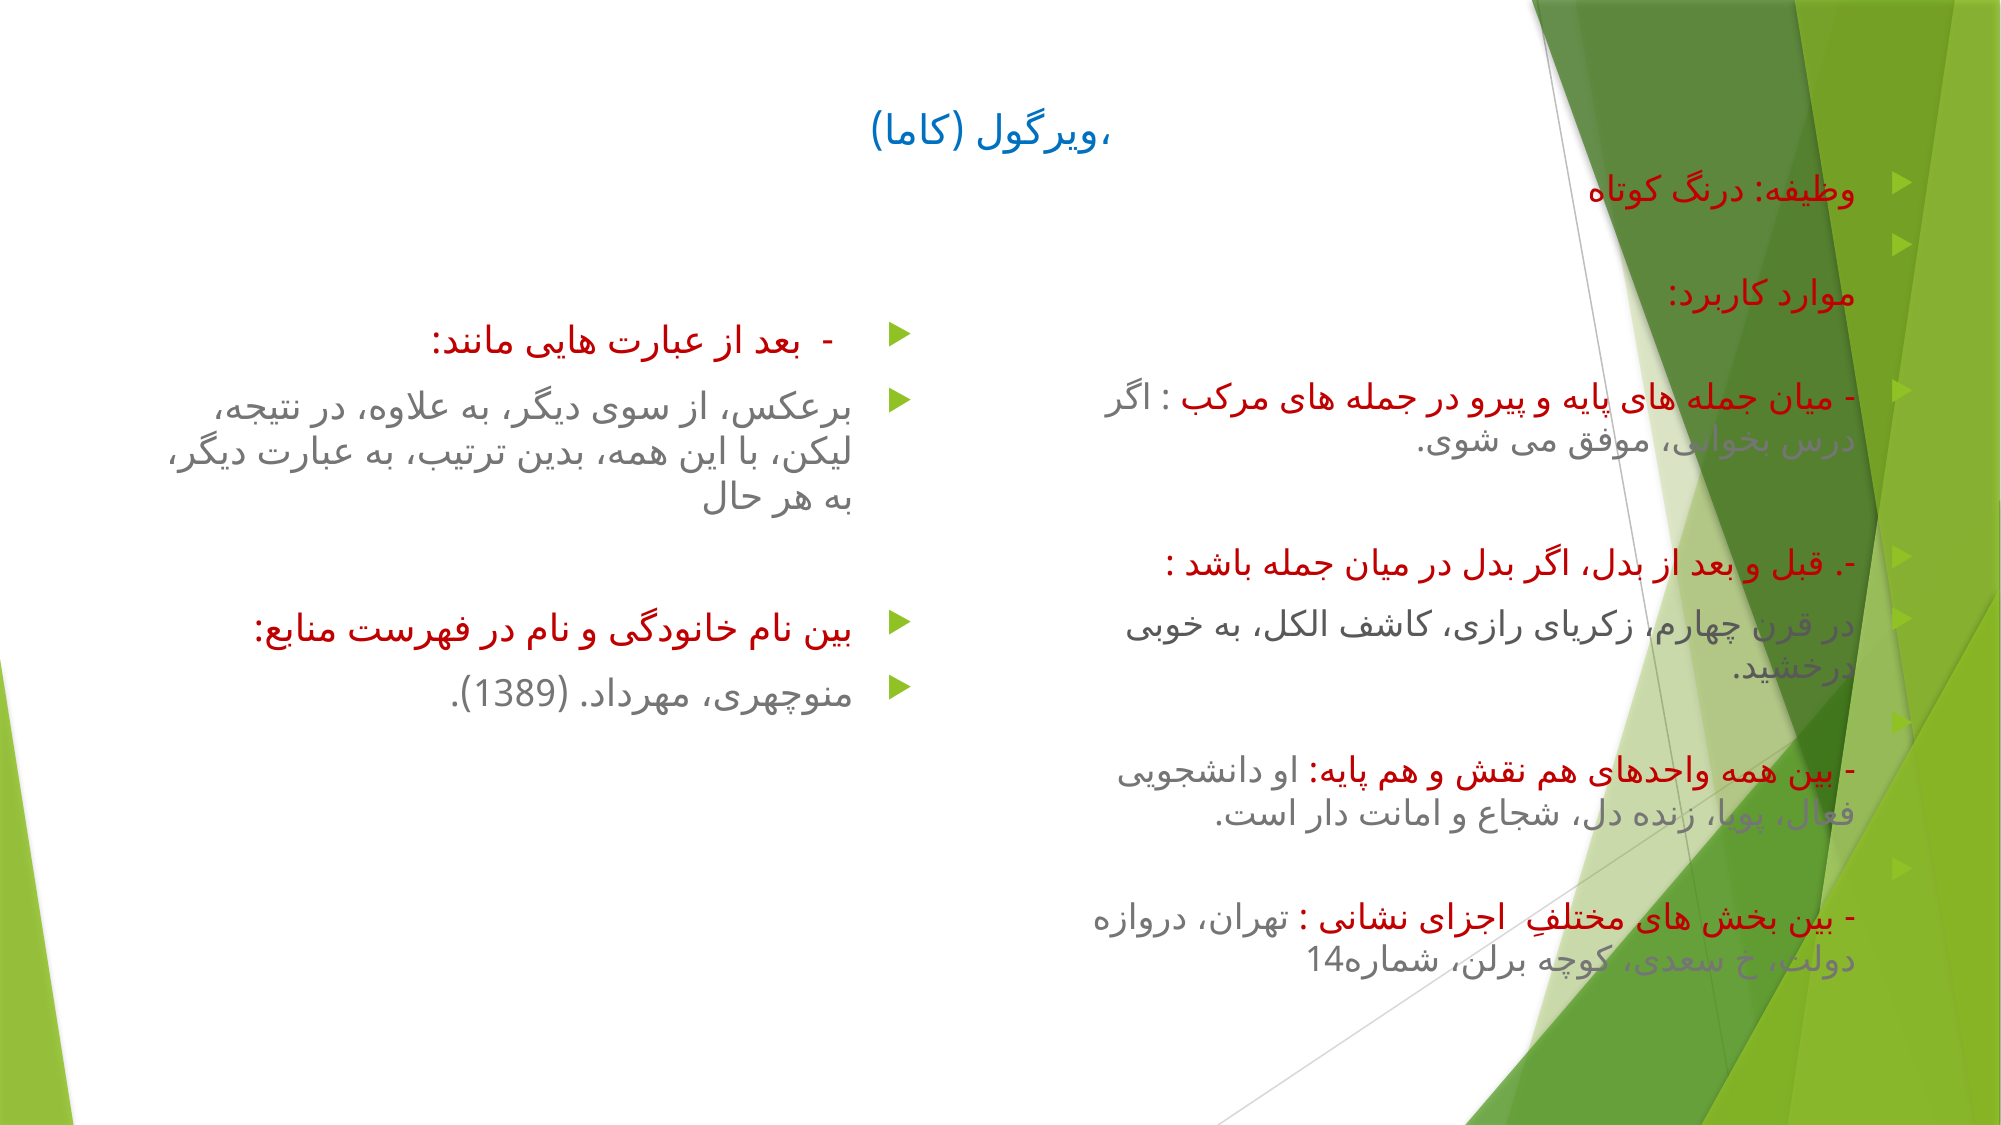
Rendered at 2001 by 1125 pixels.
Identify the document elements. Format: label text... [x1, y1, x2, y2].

list وظیفه: درنگ کوتاه موارد کاربرد: - میان جمله هاى پایه و پیرو در جمله های مرکب : اگر درس بخوانی، موفق می شوی. -. قبل و بعد از بدل، اگر بدل در میان جمله باشد : در قرن چهارم، زکریای رازی، کاشف الکل، به خوبی درخشید. - بین همه واحدهاى هم نقش و هم پایه: او دانشجویی فعال، پویا، زنده دل، شجاع و امانت دار است. - بین بخش هاى مختلفِ اجزای نشانى : تهران، دروازه دولت، خ سعدی، کوچه برلن، شماره14 [1012, 158, 1929, 993]
list - بعد از عبارت هایی مانند: برعکس، از سوی دیگر، به علاوه، در نتیجه، لیکن، با این همه، بدین ترتیب، به عبارت دیگر، به هر حال بین نام خانودگی و نام در فهرست منابع: منوچهری، مهرداد. (1389). [137, 308, 930, 1067]
title ویرگول (کاما)، [219, 96, 1763, 216]
